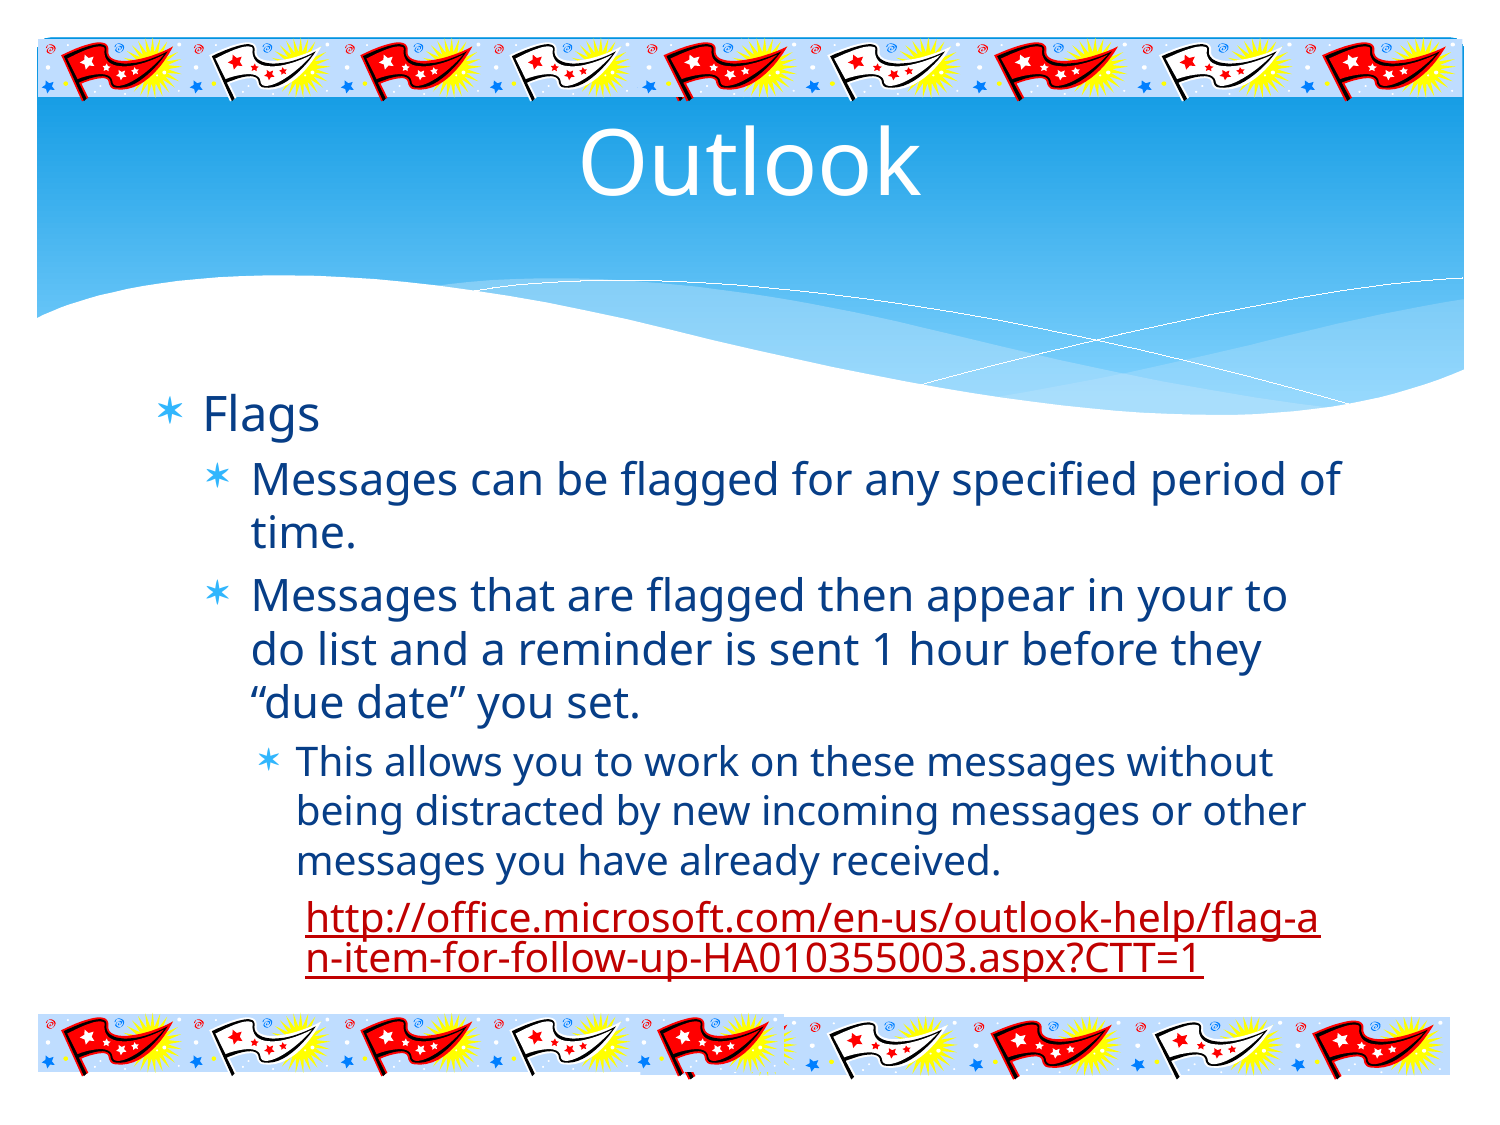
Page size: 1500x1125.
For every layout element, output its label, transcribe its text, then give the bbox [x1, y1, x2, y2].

picture [37, 37, 1463, 102]
list Flags Messages can be flagged for any specified period of time. Messages that are flagged then appear in your to do list and a reminder is sent 1 hour before they “due date” you set. This allows you to work on these messages without being distracted by new incoming messages or other messages you have already received. http://office.microsoft.com/en-us/outlook-help/flag-an-item-for-follow-up-HA010355003.aspx?CTT=1 [143, 375, 1359, 1005]
picture [37, 1012, 1451, 1080]
title Outlook [75, 112, 1425, 261]
